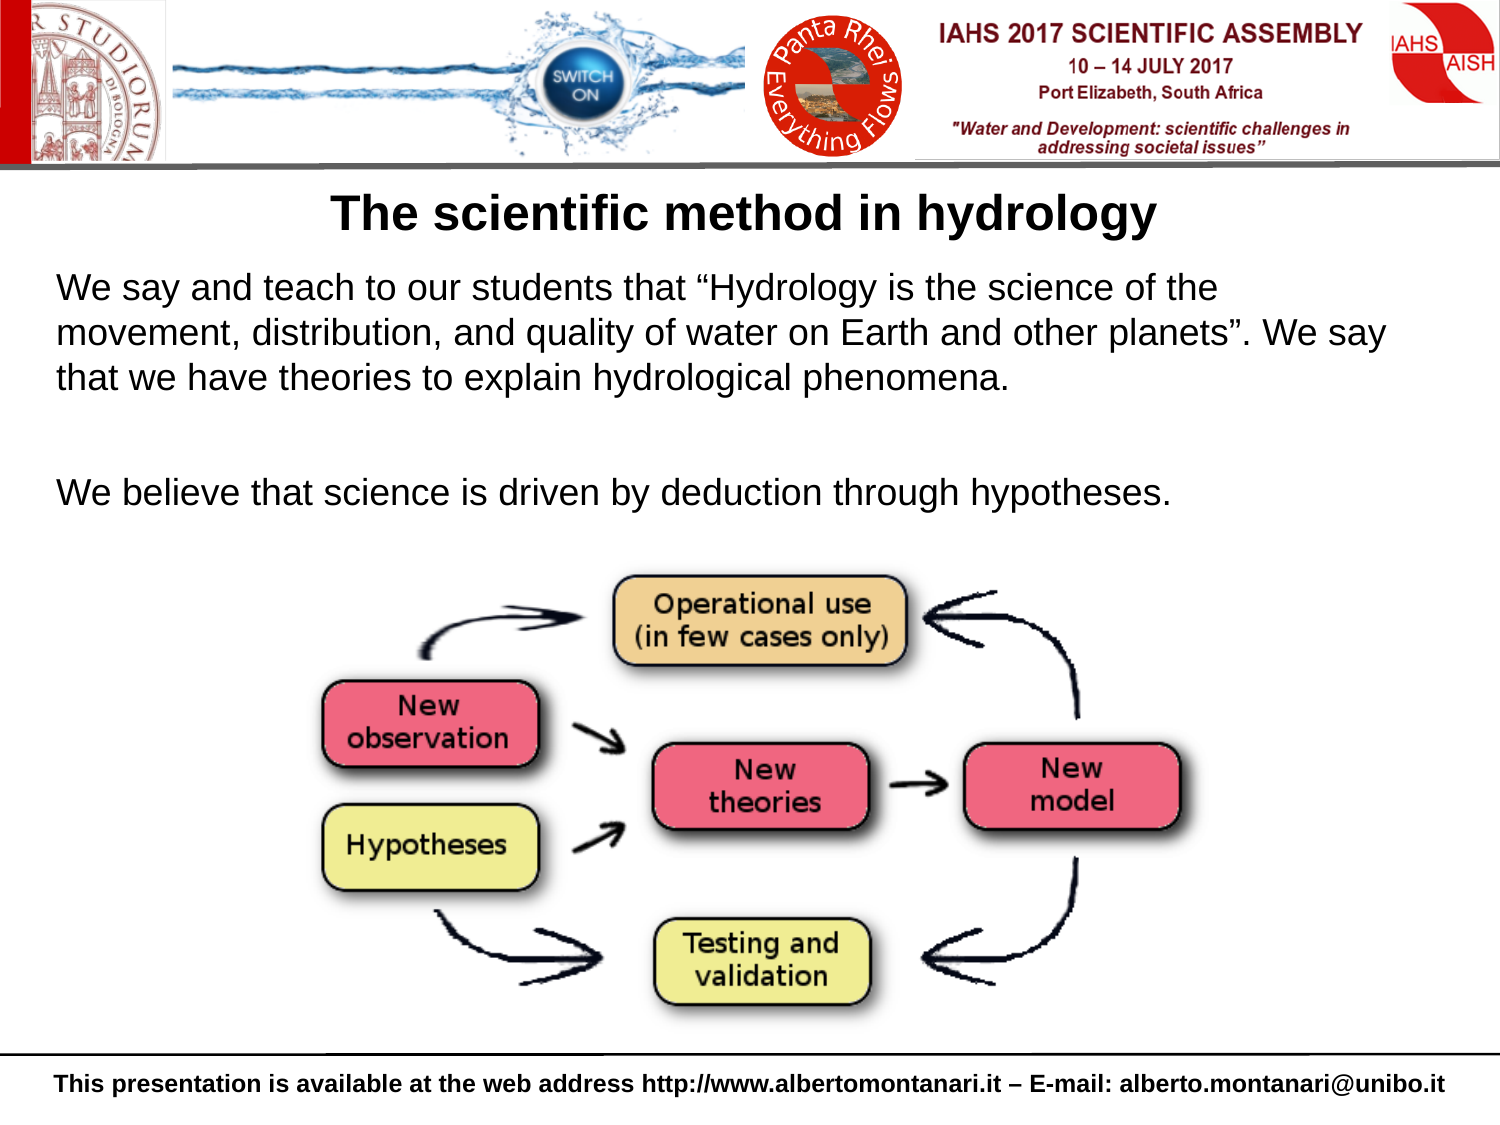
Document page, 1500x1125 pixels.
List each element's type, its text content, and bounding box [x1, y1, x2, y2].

text_box The scientific method in hydrology [41, 172, 1447, 248]
picture [172, 2, 745, 161]
picture [31, 0, 167, 161]
text_box We say and teach to our students that “Hydrology is the science of the movement, distribution, and quality of water on Earth and other planets”. We say that we have theories to explain hydrological phenomena. We believe that science is driven by deduction through hypotheses. [41, 255, 1406, 521]
picture [294, 531, 1212, 1045]
picture [750, 0, 1500, 172]
